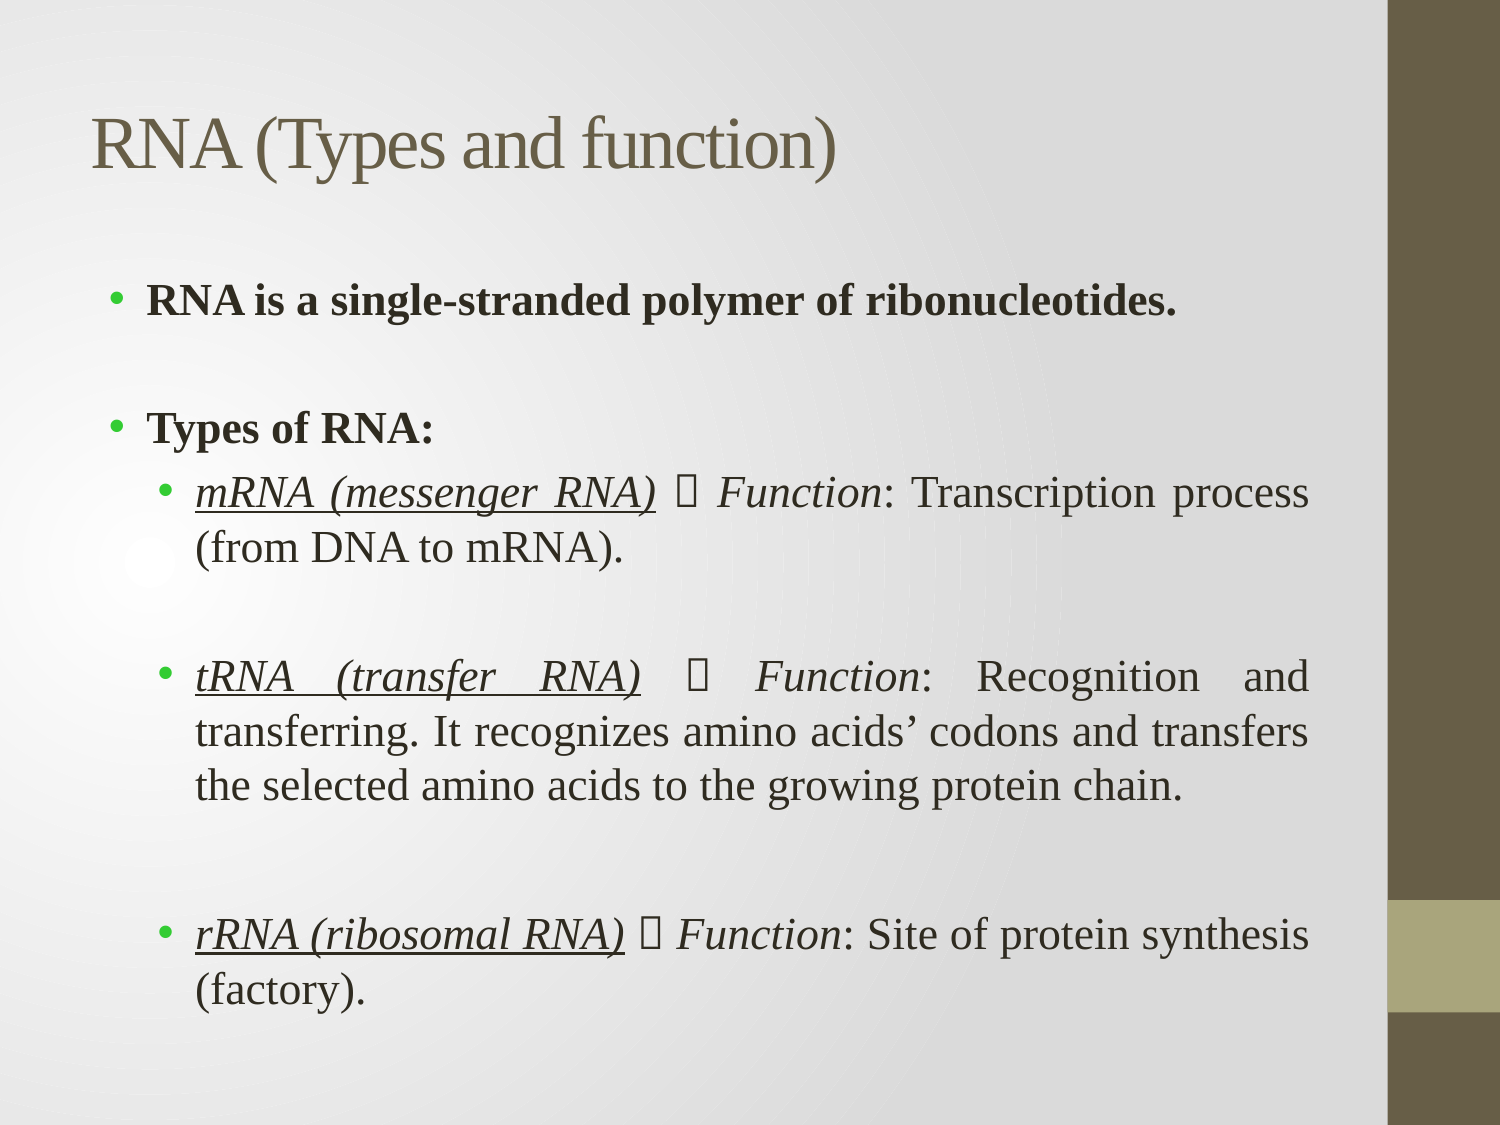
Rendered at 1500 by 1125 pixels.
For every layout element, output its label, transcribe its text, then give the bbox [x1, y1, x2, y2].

title RNA (Types and function) [75, 45, 1325, 233]
list RNA is a single-stranded polymer of ribonucleotides. Types of RNA: mRNA (messenger RNA)  Function: Transcription process (from DNA to mRNA). tRNA (transfer RNA)  Function: Recognition and transferring. It recognizes amino acids’ codons and transfers the selected amino acids to the growing protein chain. rRNA (ribosomal RNA)  Function: Site of protein synthesis (factory). [75, 262, 1325, 1050]
